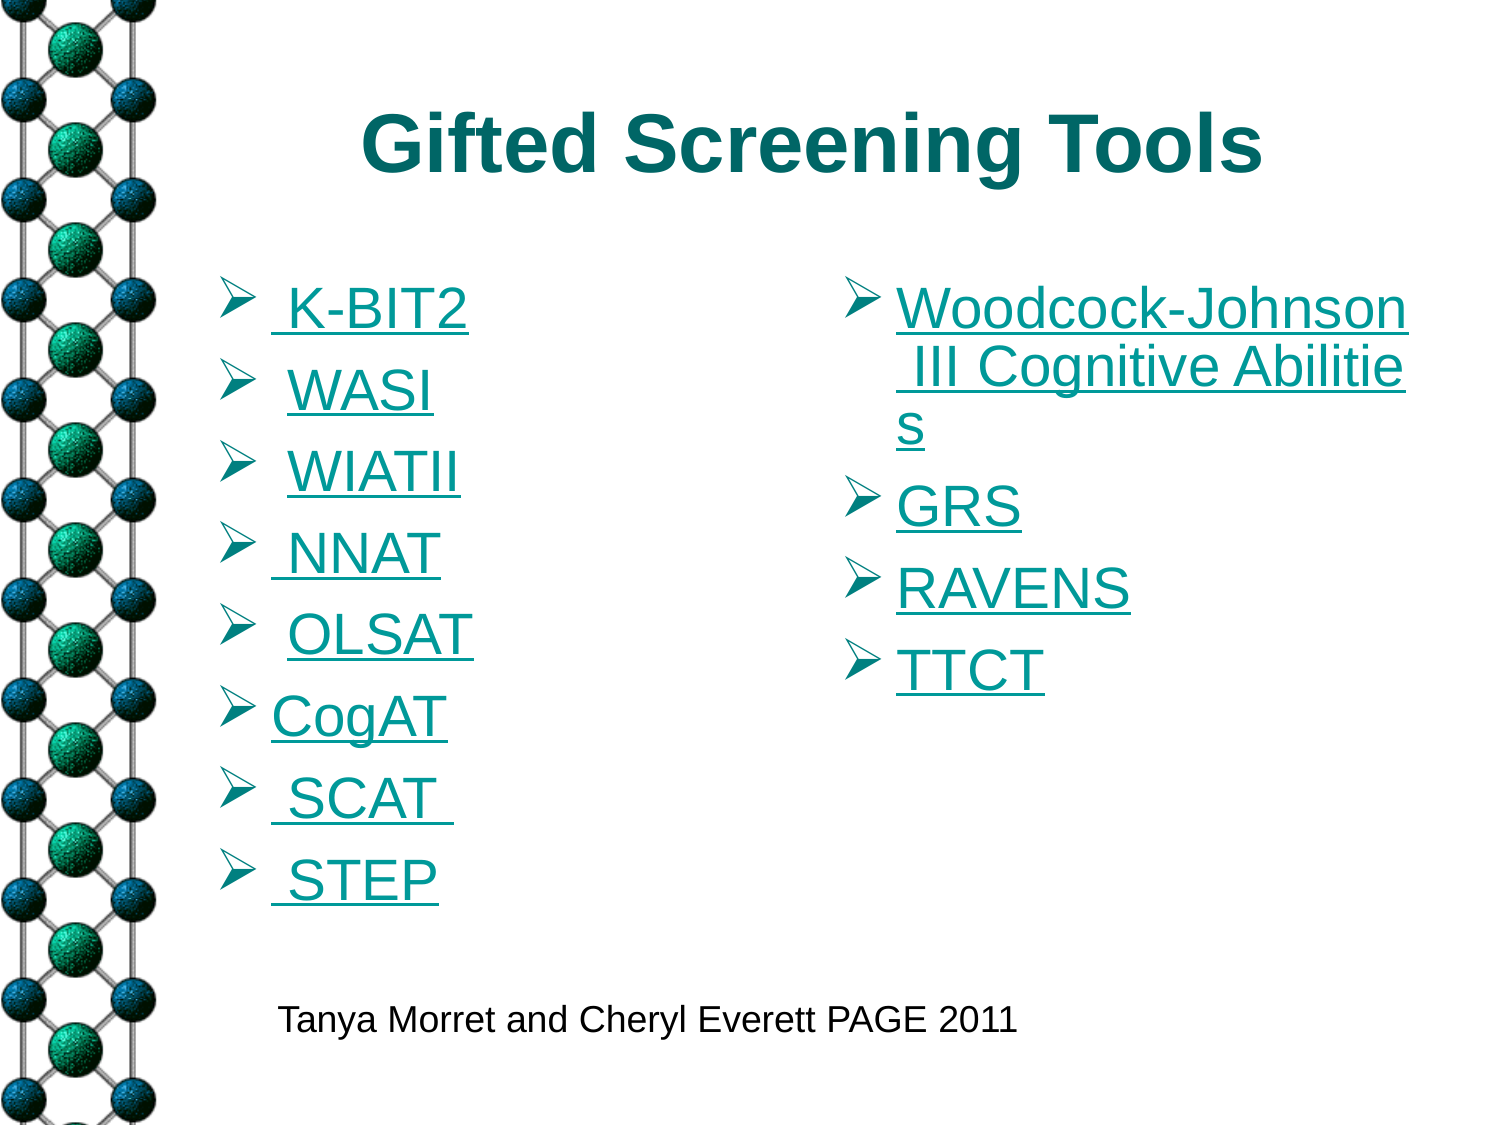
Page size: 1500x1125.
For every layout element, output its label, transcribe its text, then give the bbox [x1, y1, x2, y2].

list Woodcock-Johnson III Cognitive Abilities GRS RAVENS TTCT [824, 262, 1426, 1006]
text_box Tanya Morret and Cheryl Everett PAGE 2011 [262, 987, 1275, 1048]
list K-BIT2 WASI WIATII NNAT OLSAT CogAT SCAT STEP [199, 262, 801, 1006]
picture [0, 0, 1500, 1125]
title Gifted Screening Tools [199, 44, 1426, 233]
